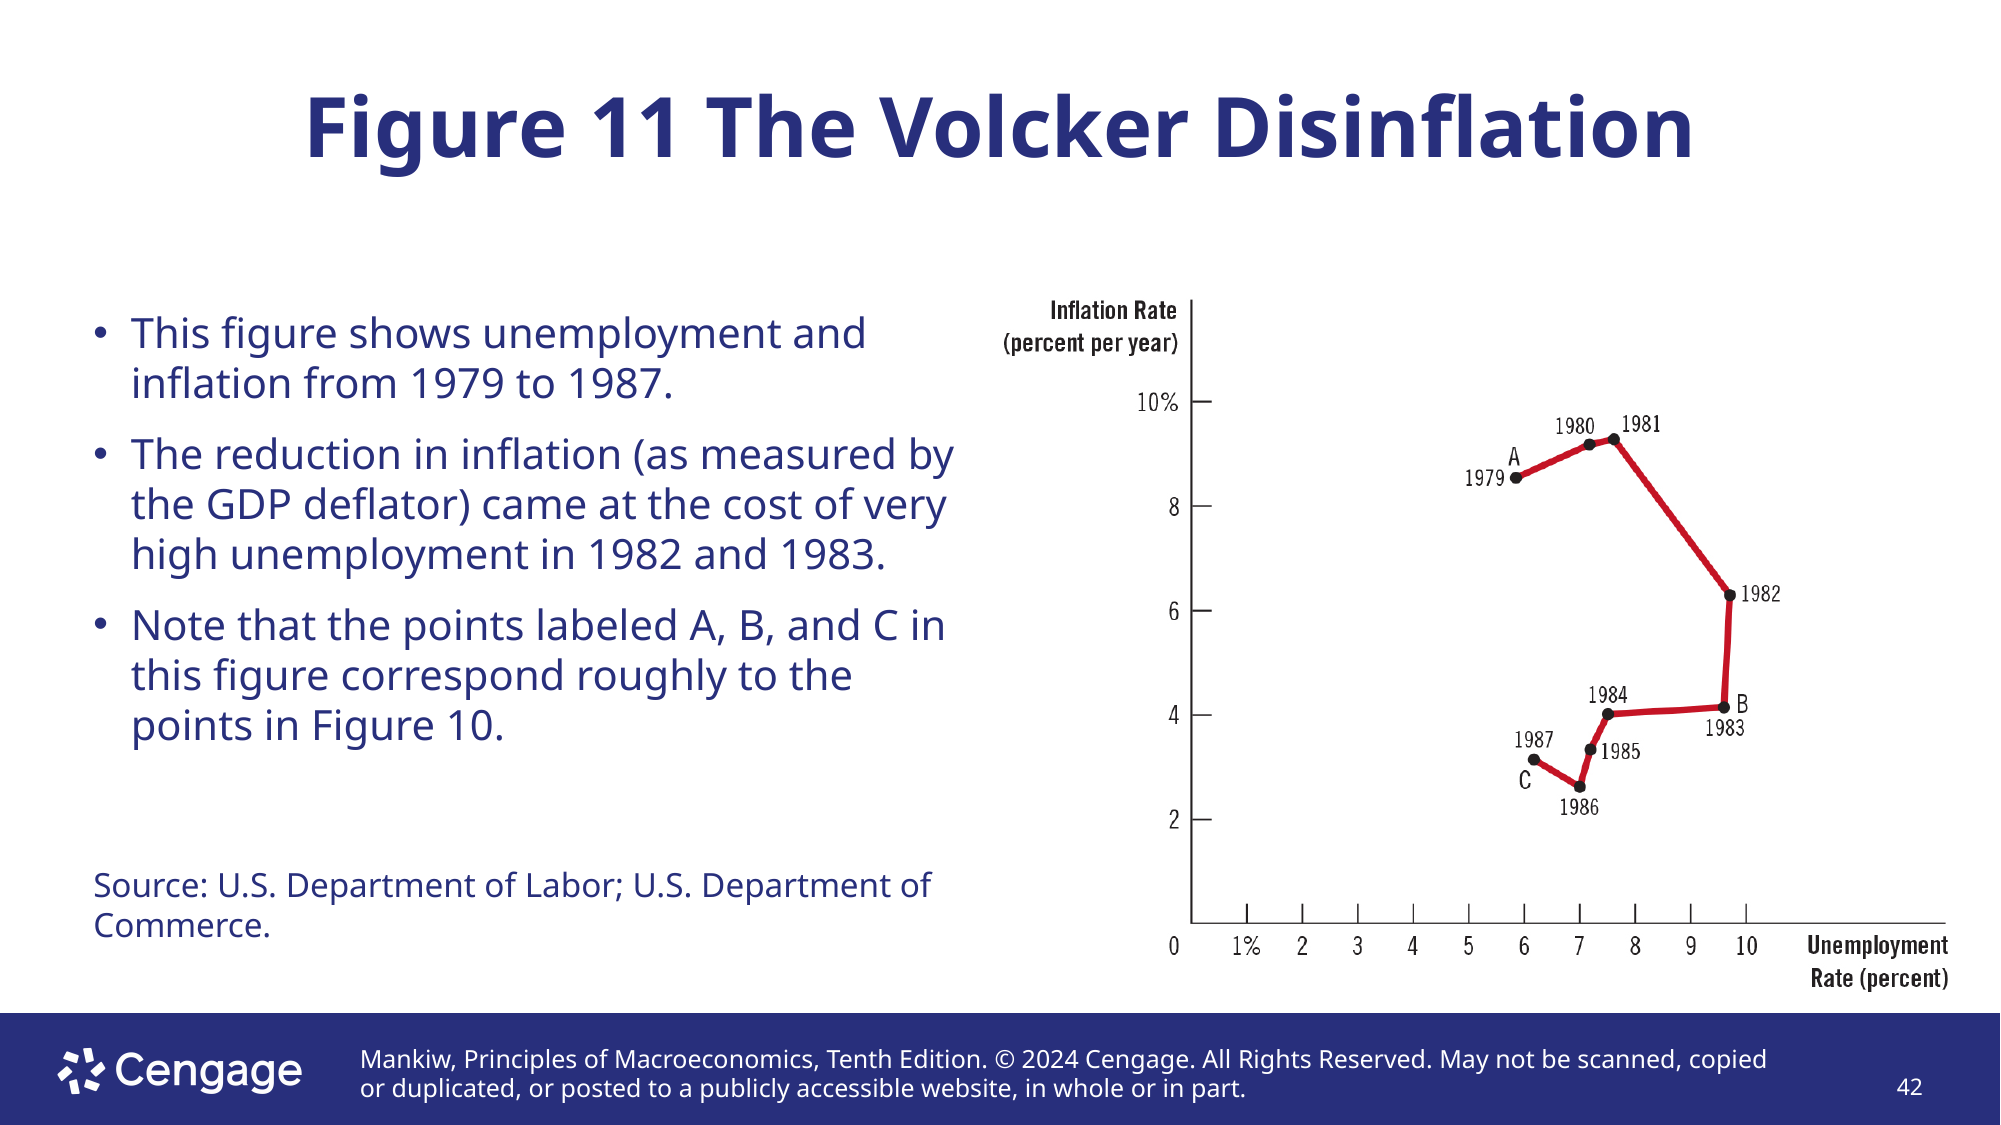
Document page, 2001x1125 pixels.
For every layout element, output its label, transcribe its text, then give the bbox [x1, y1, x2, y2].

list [1003, 297, 1948, 993]
title Figure 11 The Volcker Disinflation [78, 77, 1923, 278]
picture [30, 1020, 329, 1122]
list This figure shows unemployment and inflation from 1979 to 1987. The reduction in inflation (as measured by the GDP deflator) came at the cost of very high unemployment in 1982 and 1983. Note that the points labeled A, B, and C in this figure correspond roughly to the points in Figure 10. Source: U.S. Department of Labor; U.S. Department of Commerce. [78, 299, 988, 1014]
